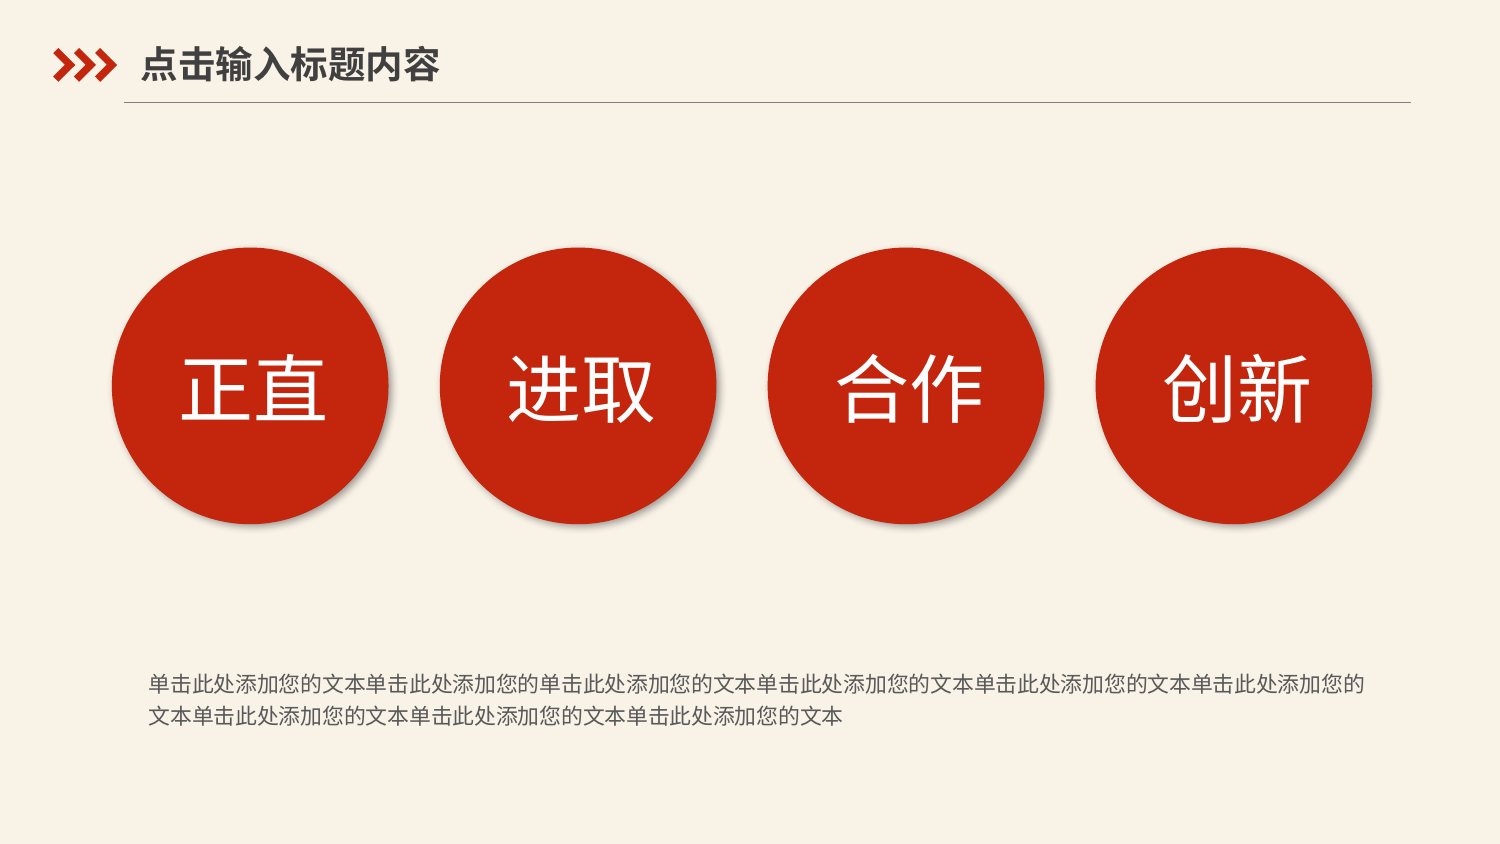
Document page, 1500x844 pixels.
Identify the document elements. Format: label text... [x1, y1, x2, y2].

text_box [1095, 247, 1373, 525]
text_box 点击输入标题内容 [140, 32, 491, 95]
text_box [111, 247, 389, 525]
text_box 单击此处添加您的文本单击此处添加您的单击此处添加您的文本单击此处添加您的文本单击此处添加您的文本单击此处添加您的文本单击此处添加您的文本单击此处添加您的文本单击此处添加您的文本 [133, 658, 1393, 737]
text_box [767, 247, 1045, 525]
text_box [439, 247, 717, 525]
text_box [52, 47, 118, 82]
